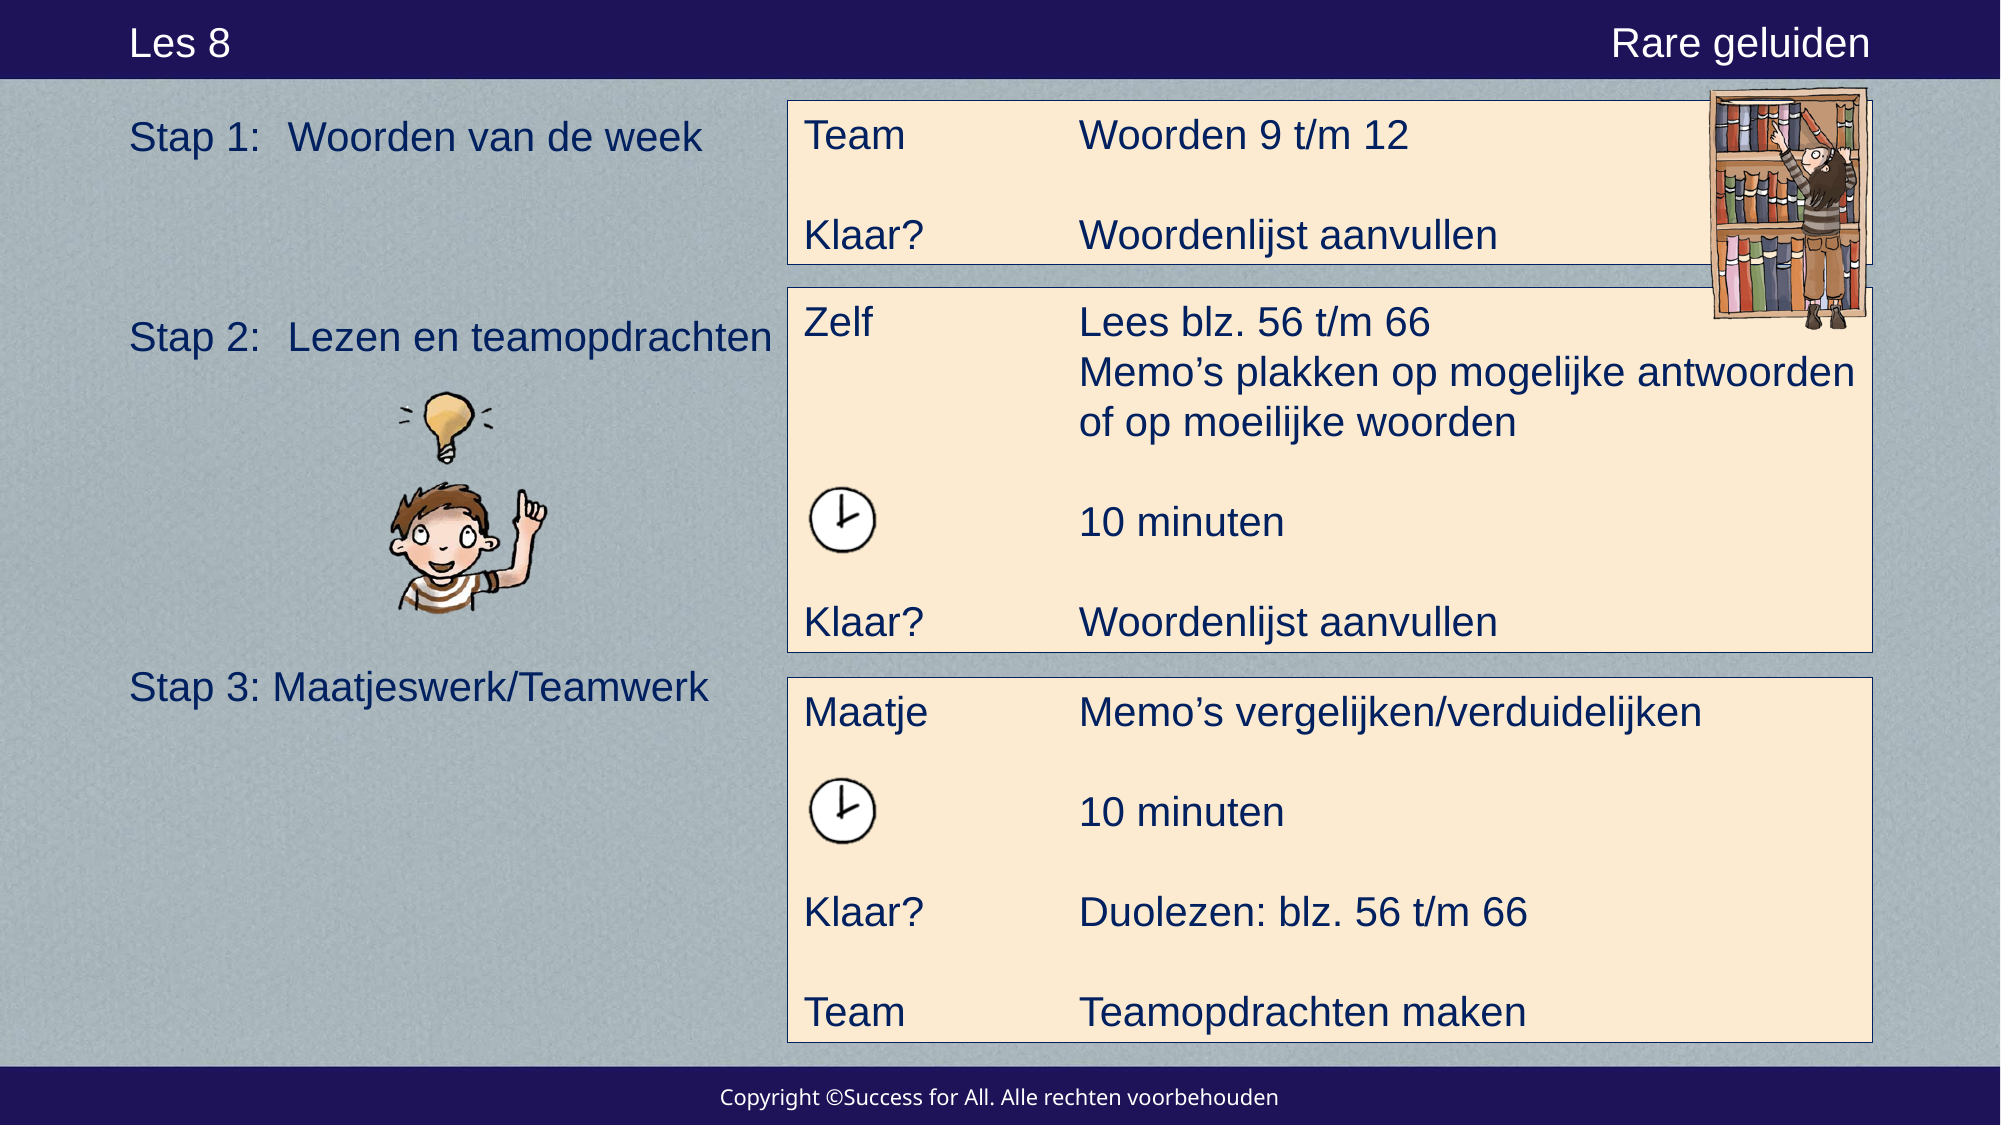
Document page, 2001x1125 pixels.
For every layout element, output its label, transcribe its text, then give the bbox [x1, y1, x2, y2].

text_box Copyright ©Success for All. Alle rechten voorbehouden [0, 1076, 2000, 1125]
text_box Zelf Lees blz. 56 t/m 66 Memo’s plakken op mogelijke antwoorden of op moeilijke woorden 10 minuten Klaar? Woordenlijst aanvullen [787, 287, 1873, 653]
text_box Stap 1: Woorden van de week Stap 2: Lezen en teamopdrachten Stap 3: Maatjeswerk/Teamwerk [114, 101, 907, 717]
text_box Maatje Memo’s vergelijken/verduidelijken 10 minuten Klaar? Duolezen: blz. 56 t/m 66 Team Teamopdrachten maken [787, 677, 1873, 1043]
picture [0, 0, 2001, 1125]
text_box Les 8 [114, 8, 354, 73]
text_box Team Woorden 9 t/m 12 Klaar? Woordenlijst aanvullen [787, 100, 1692, 265]
text_box Rare geluiden [999, 8, 1886, 73]
